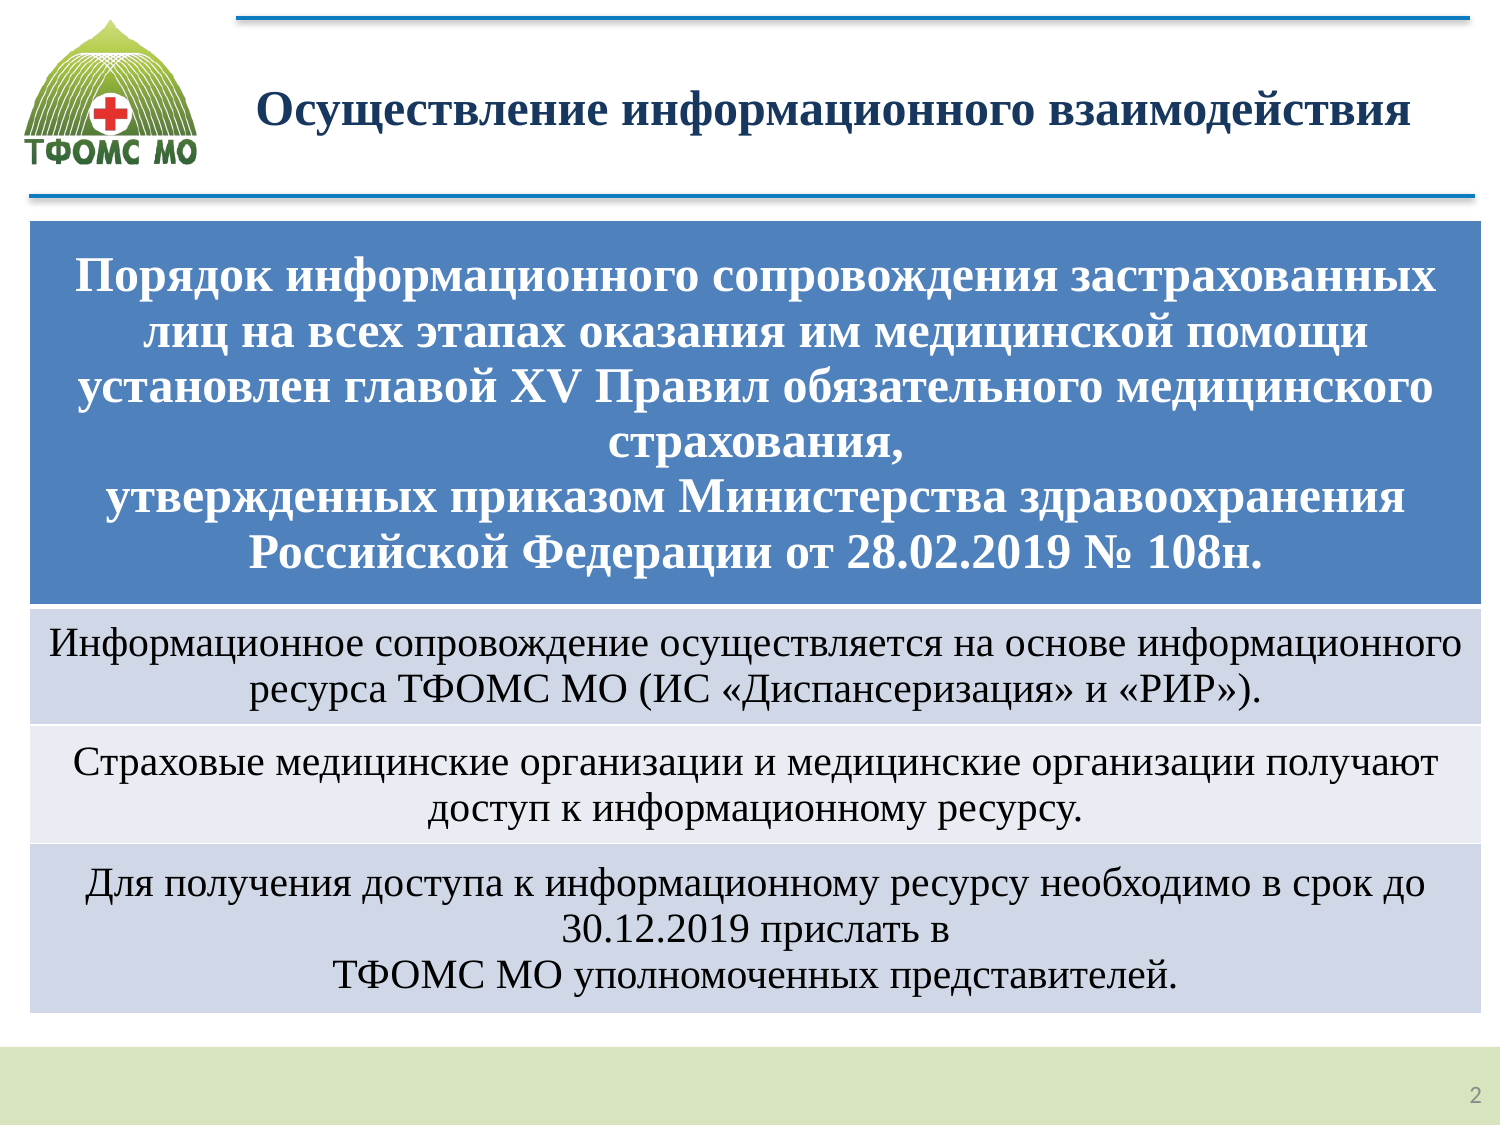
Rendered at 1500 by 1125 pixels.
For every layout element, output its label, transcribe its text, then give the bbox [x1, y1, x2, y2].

table_cell Страховые медицинские организации и медицинские организации получают доступ к информационному ресурсу. [30, 726, 1481, 843]
picture [23, 16, 197, 165]
slide_number 2 [1147, 1063, 1498, 1124]
table_cell Для получения доступа к информационному ресурсу необходимо в срок до 30.12.2019 прислать в ТФОМС МО уполномоченных представителей. [30, 844, 1481, 1013]
table_cell Информационное сопровождение осуществляется на основе информационного ресурса ТФОМС МО (ИС «Диспансеризация» и «РИР»). [30, 609, 1481, 724]
table_header Порядок информационного сопровождения застрахованных лиц на всех этапах оказания им медицинской помощи установлен главой XV Правил обязательного медицинского страхования, утвержденных приказом Министерства здравоохранения Российской Федерации от 28.02.2019 № 108н. [30, 221, 1481, 604]
text_box [0, 1045, 1500, 1125]
text_box Осуществление информационного взаимодействия [202, 37, 1471, 143]
